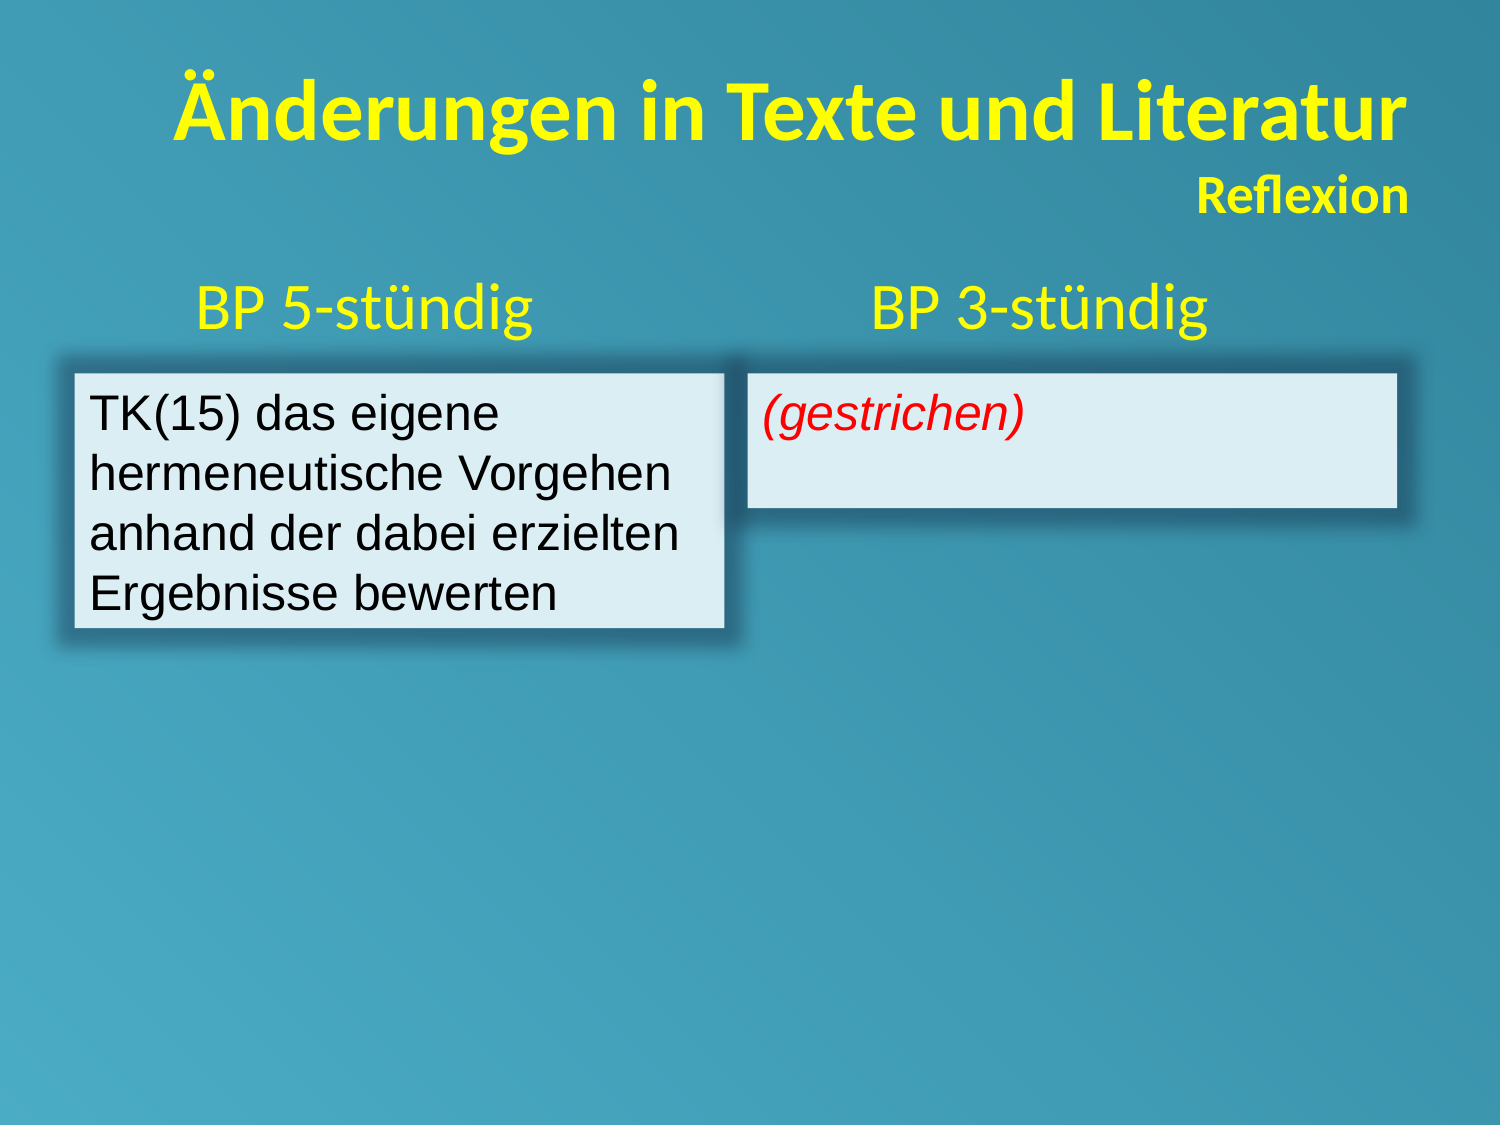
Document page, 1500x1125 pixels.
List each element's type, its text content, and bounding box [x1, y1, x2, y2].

list BP 5-stündig BP 3-stündig [75, 531, 1425, 1005]
title Änderungen in Texte und Literatur Reflexion [75, 45, 1425, 233]
text_box (gestrichen) [747, 373, 1398, 509]
text_box TK(15) das eigene hermeneutische Vorgehen anhand der dabei erzielten Ergebnisse bewerten [74, 373, 725, 629]
list BP 5-stündig BP 3-stündig [75, 255, 1425, 352]
